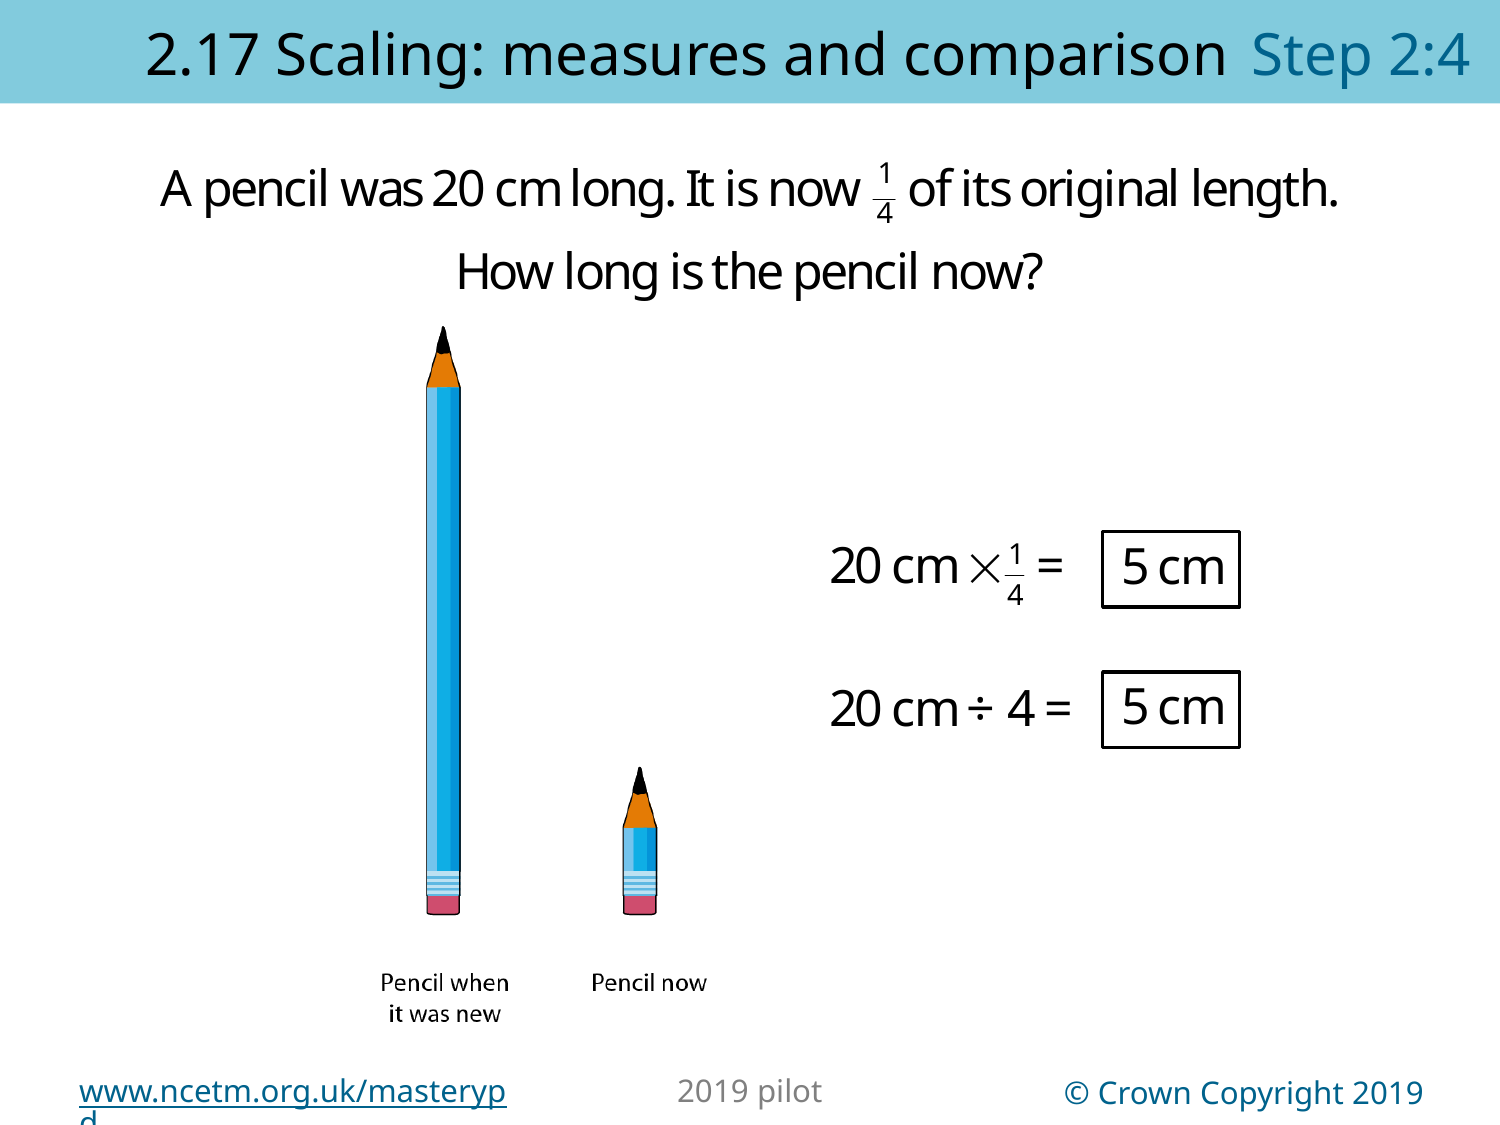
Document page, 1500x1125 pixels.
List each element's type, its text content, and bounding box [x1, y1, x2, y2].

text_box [827, 531, 1240, 611]
list 2.17 Scaling: measures and comparison Step 2:4 [0, 0, 1500, 104]
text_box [454, 249, 1045, 307]
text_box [158, 156, 1342, 230]
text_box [827, 671, 1240, 748]
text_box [1119, 547, 1224, 592]
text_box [1119, 686, 1224, 731]
picture [359, 326, 742, 1051]
